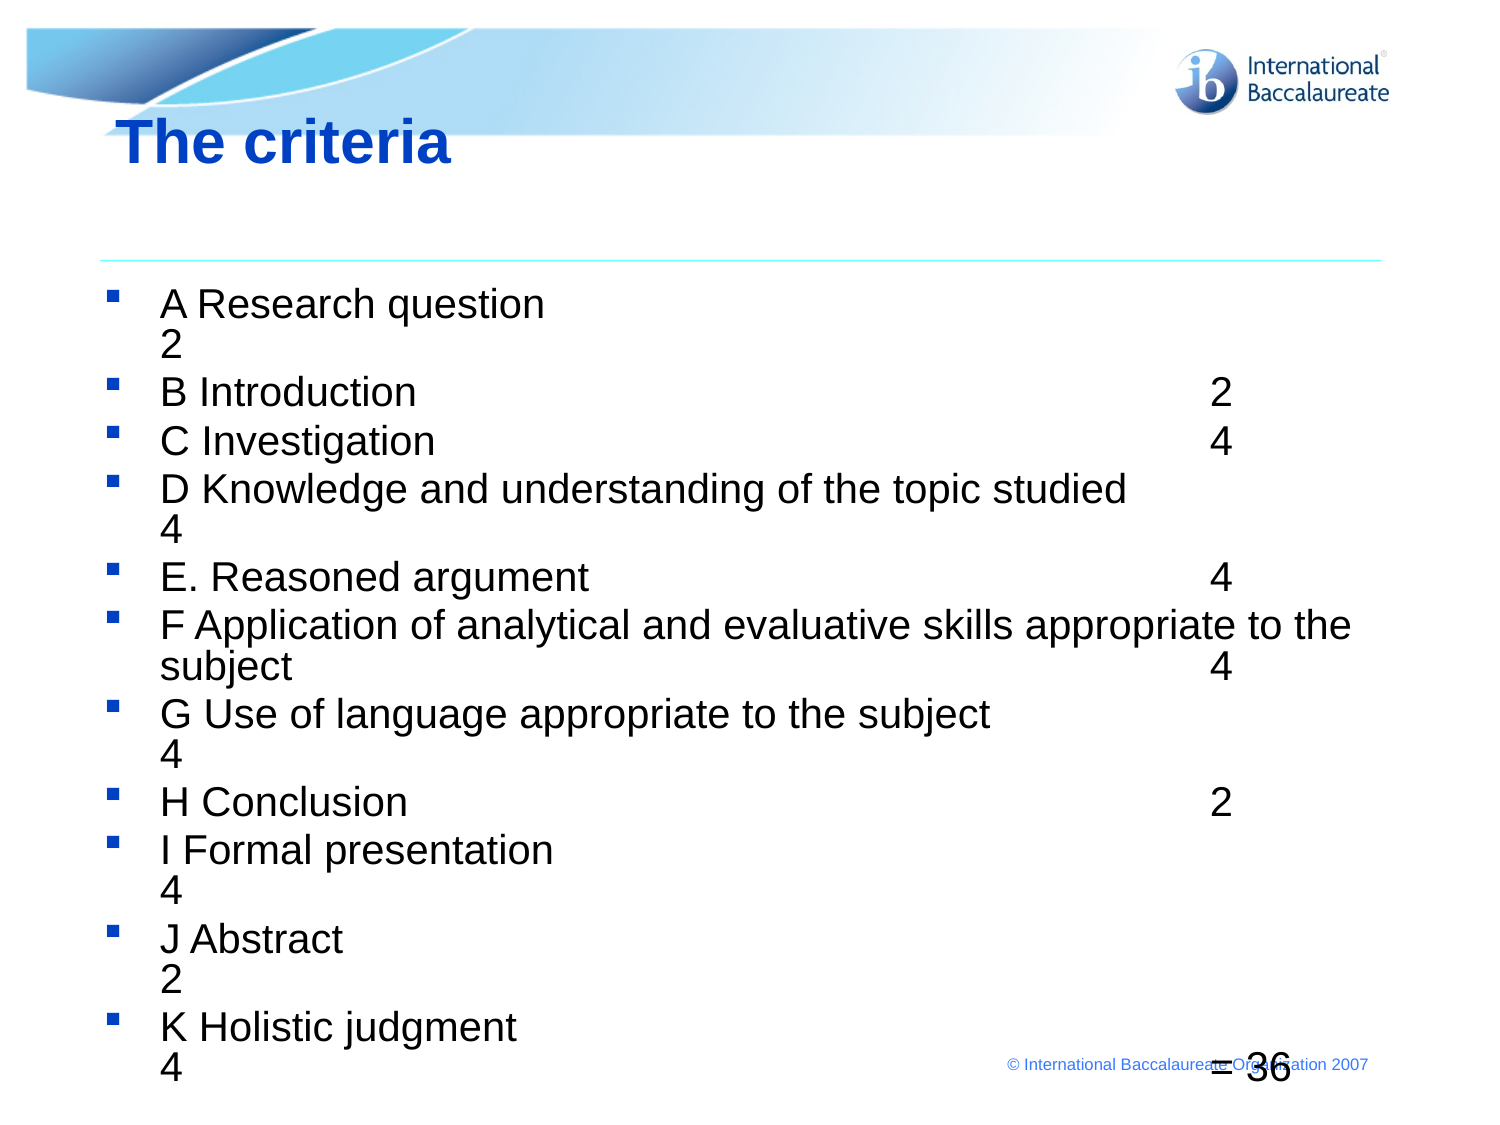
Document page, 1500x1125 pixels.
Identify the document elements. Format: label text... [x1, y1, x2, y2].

list A Research question 2 B Introduction 2 C Investigation 4 D Knowledge and understanding of the topic studied 4 E. Reasoned argument 4 F Application of analytical and evaluative skills appropriate to the subject 4 G Use of language appropriate to the subject 4 H Conclusion 2 I Formal presentation 4 J Abstract 2 K Holistic judgment 4 = 36 These are to be used with the special interpretations given in the Guide for each subject. See extract from guide pp103ff [88, 278, 1379, 954]
picture [24, 24, 100, 142]
title The criteria [100, 19, 1420, 256]
